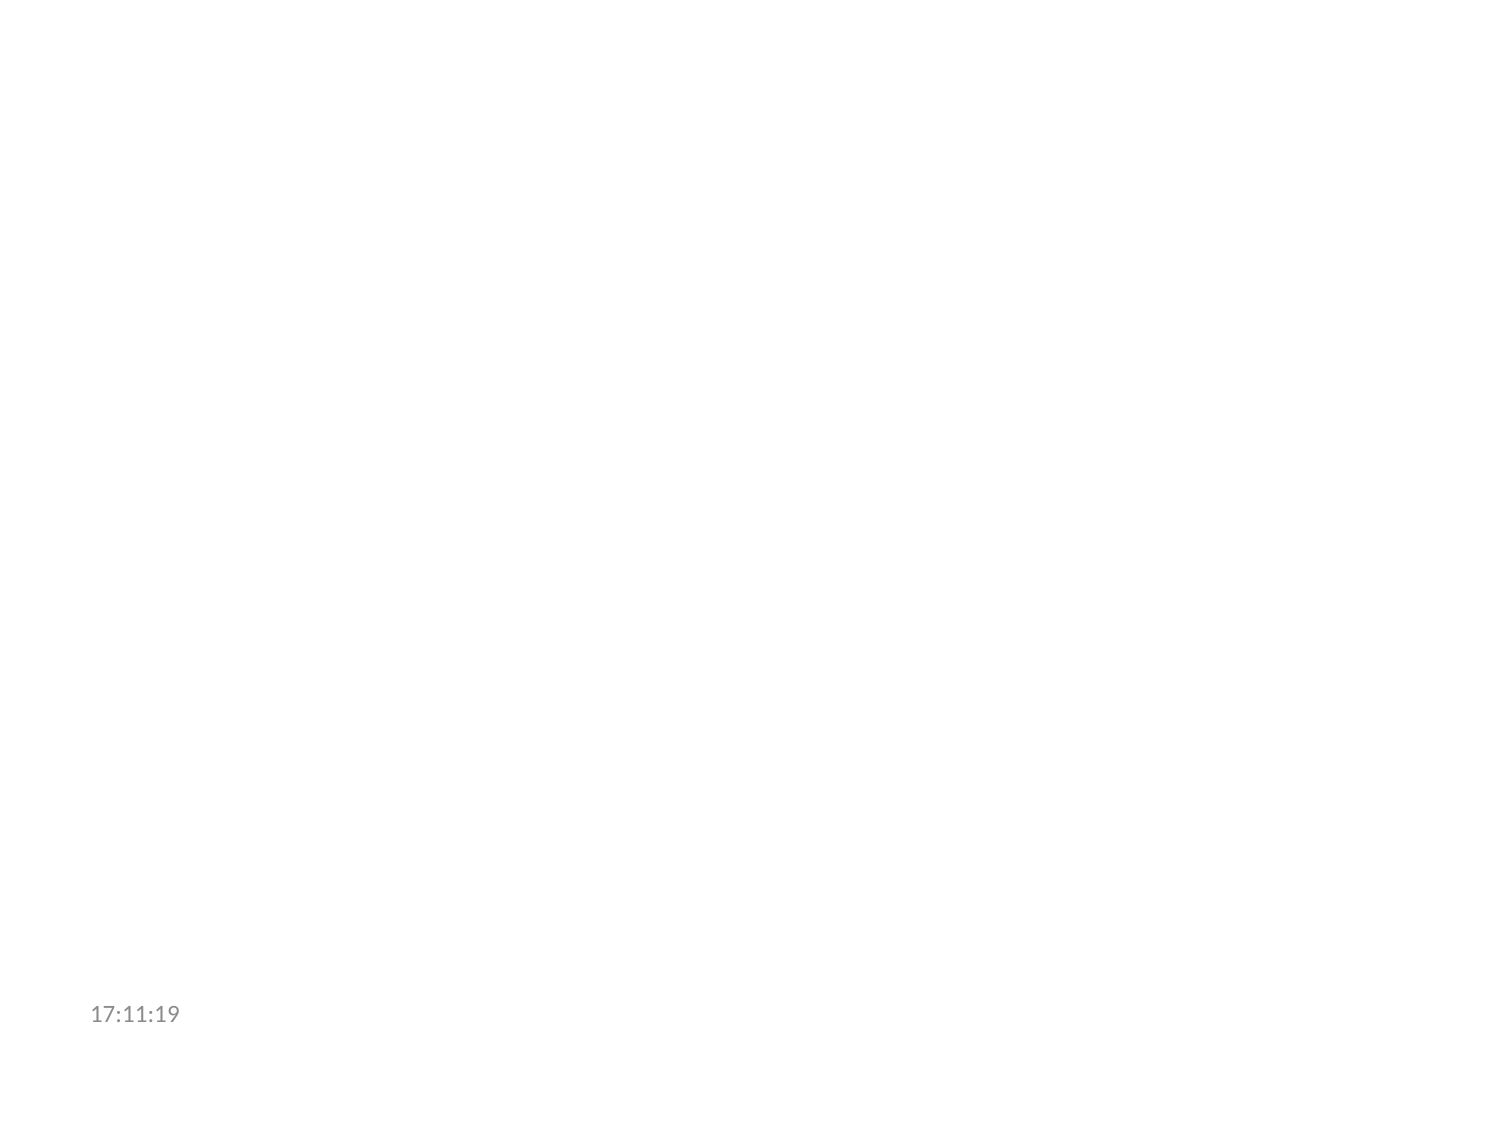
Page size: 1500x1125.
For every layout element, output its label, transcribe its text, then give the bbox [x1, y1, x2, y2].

text_box 15:35:09 [75, 982, 425, 1043]
